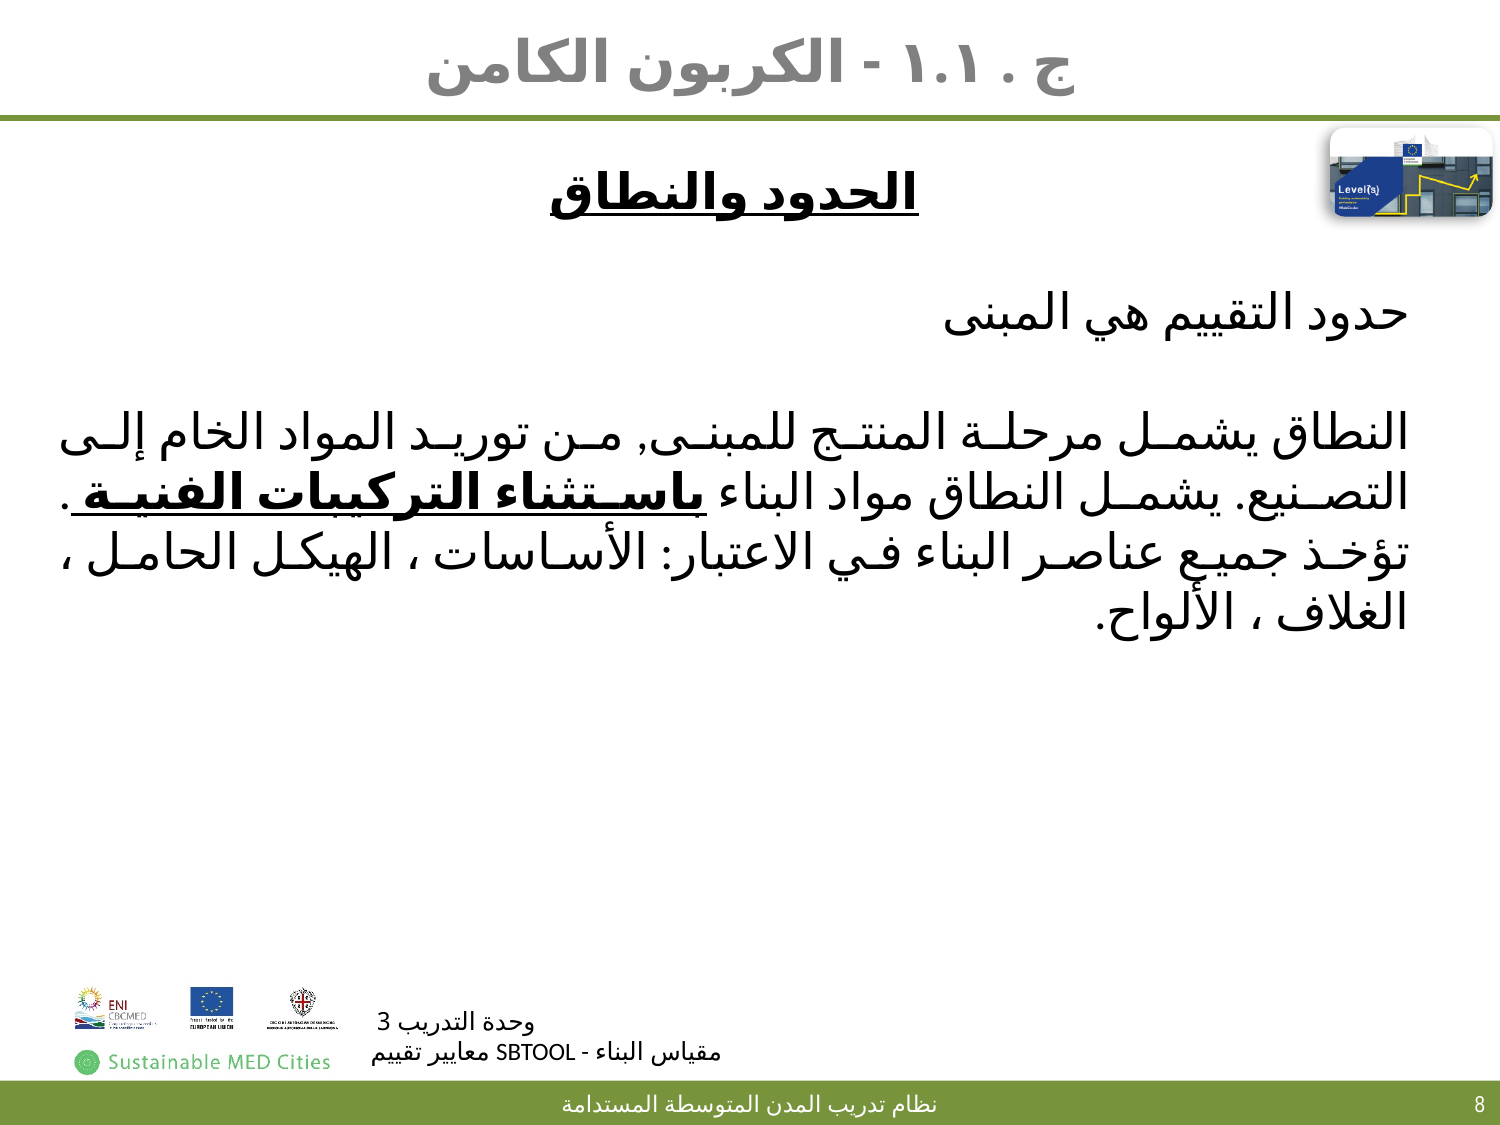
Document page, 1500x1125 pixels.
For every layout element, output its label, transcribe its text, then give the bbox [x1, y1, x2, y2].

picture [62, 978, 356, 1080]
slide_number 8 [1149, 1081, 1500, 1125]
title ج . ١.١ - الكربون الكامن [0, 0, 1500, 119]
list الحدود والنطاق حدود التقييم هي المبنى النطاق يشمل مرحلة المنتج للمبنى, من توريد المواد الخام إلى التصنيع. يشمل النطاق مواد البناء باستثناء التركيبات الفنية . تؤخذ جميع عناصر البناء في الاعتبار: الأساسات ، الهيكل الحامل ، الغلاف ، الألواح. [43, 152, 1425, 944]
picture [1329, 127, 1493, 217]
